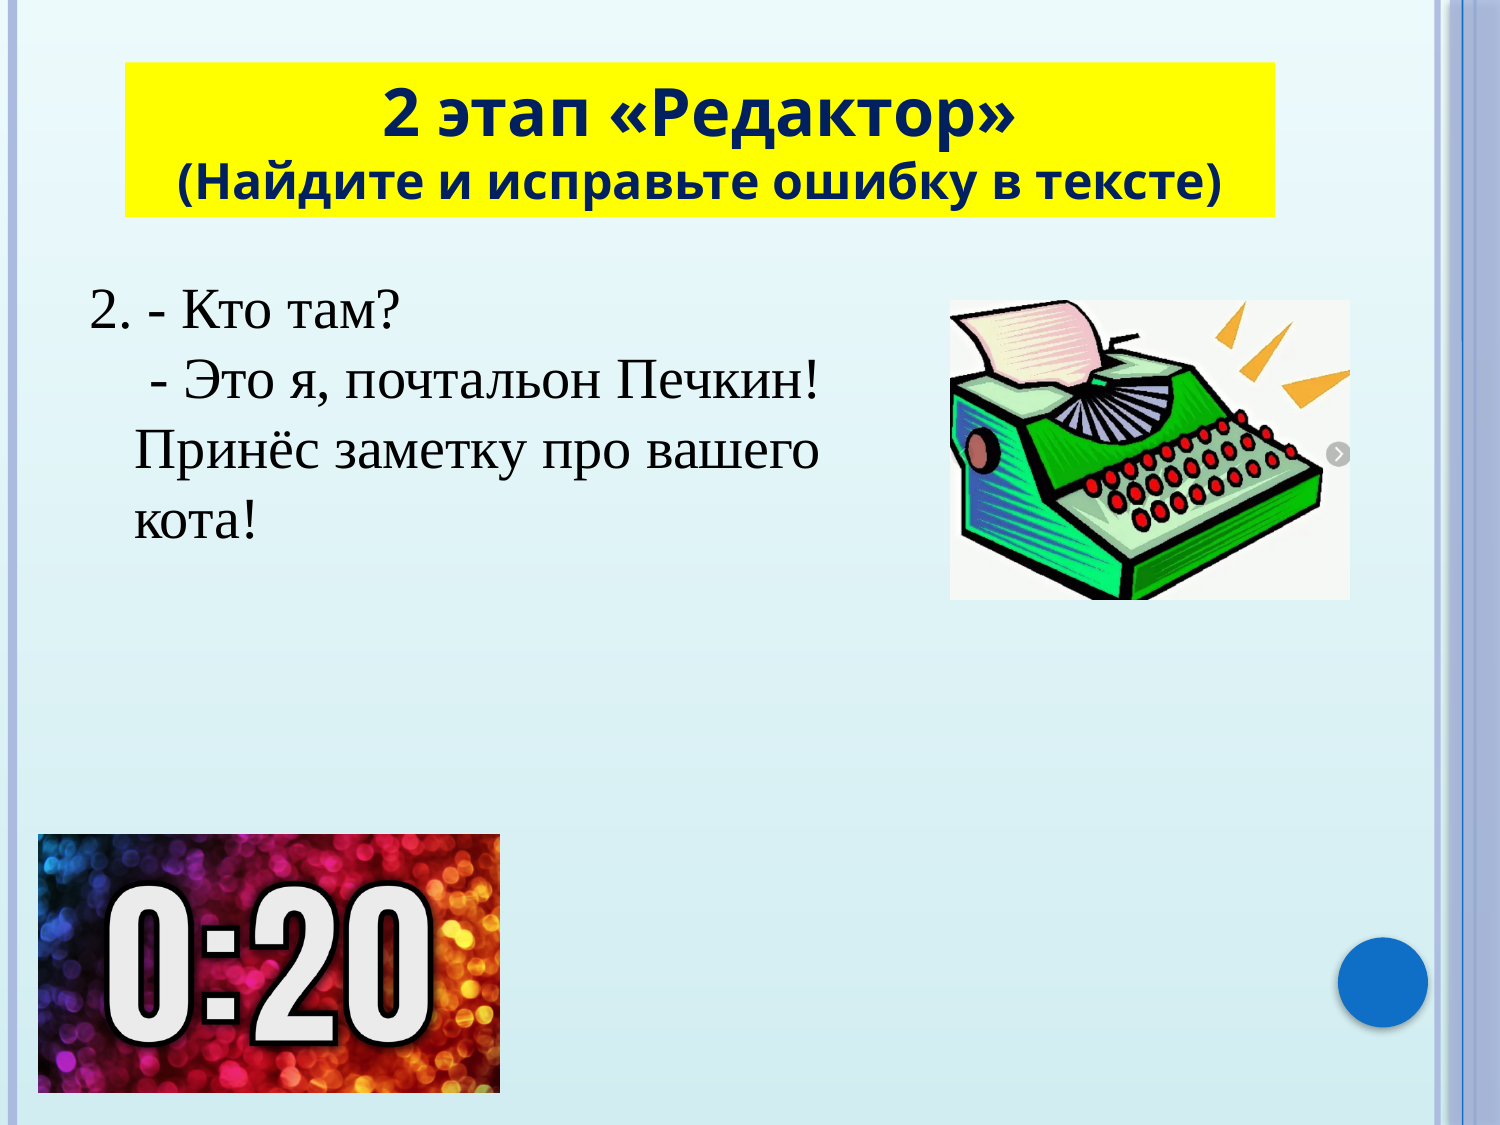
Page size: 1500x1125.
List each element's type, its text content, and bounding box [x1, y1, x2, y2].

text_box 2 этап «Редактор» (Найдите и исправьте ошибку в тексте) [125, 62, 1275, 218]
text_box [36, 833, 501, 1095]
picture [949, 299, 1351, 601]
list 2. - Кто там? - Это я, почтальон Печкин! Принёс заметку про вашего кота! [75, 262, 888, 650]
